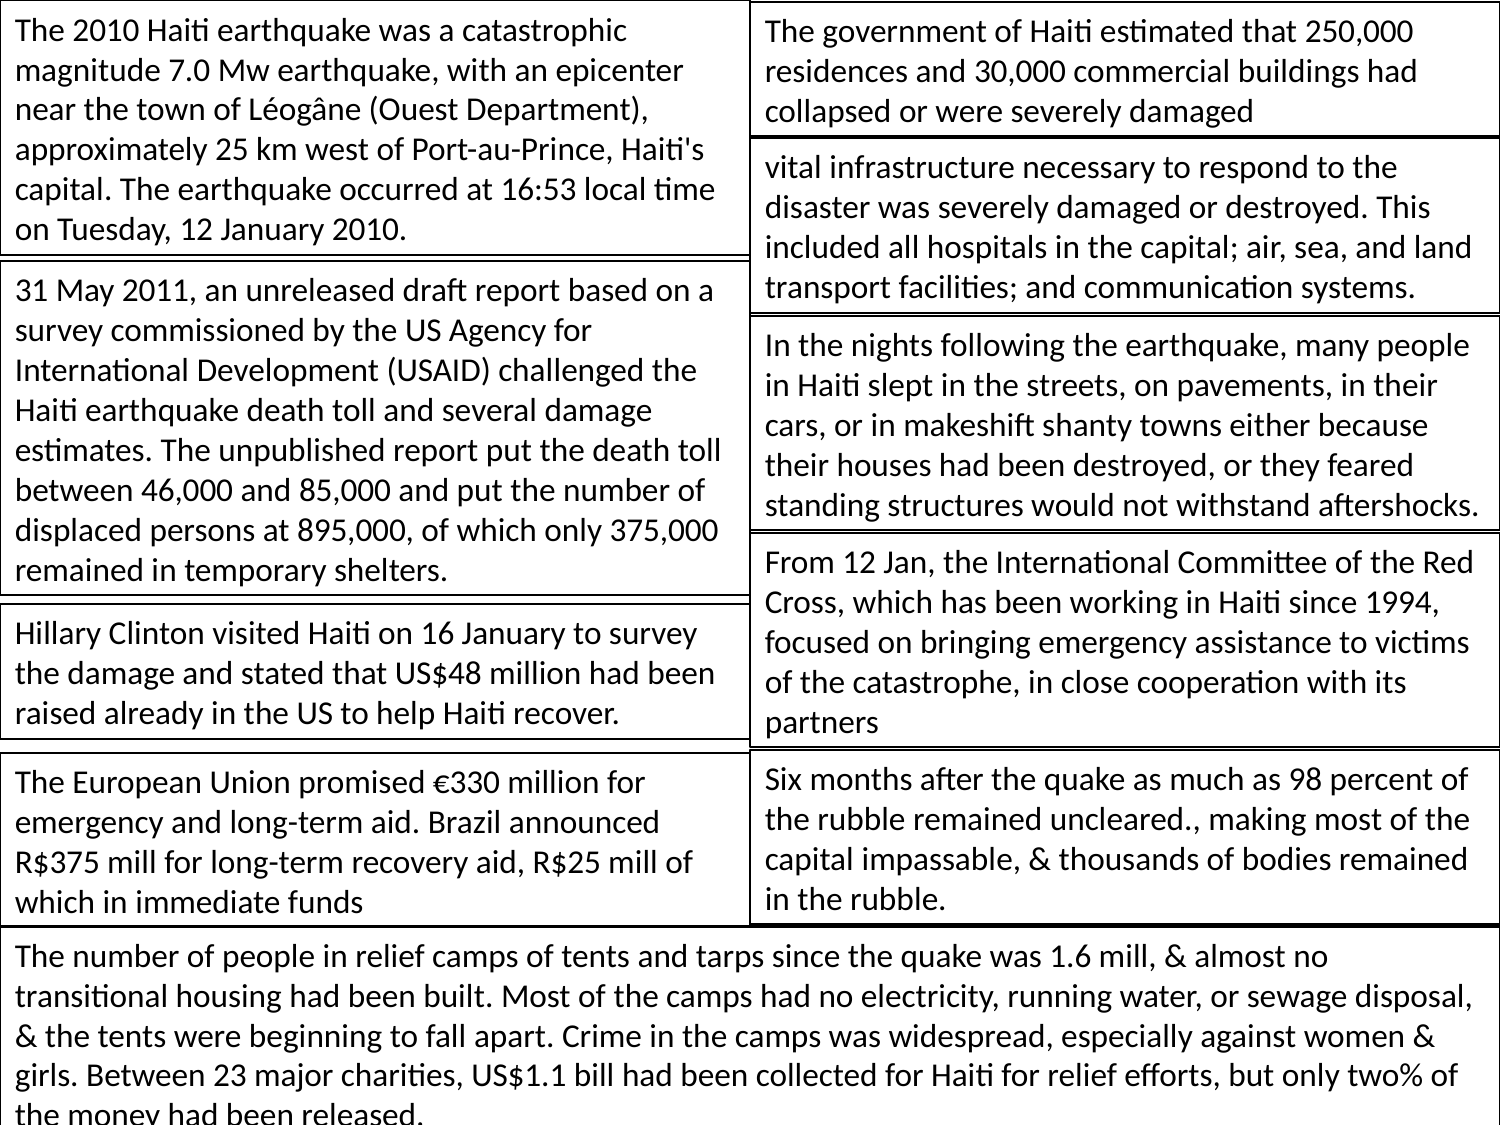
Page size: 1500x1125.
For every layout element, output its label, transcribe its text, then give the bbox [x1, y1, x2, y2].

text_box 31 May 2011, an unreleased draft report based on a survey commissioned by the US Agency for International Development (USAID) challenged the Haiti earthquake death toll and several damage estimates. The unpublished report put the death toll between 46,000 and 85,000 and put the number of displaced persons at 895,000, of which only 375,000 remained in temporary shelters. [0, 260, 750, 595]
text_box The European Union promised €330 million for emergency and long-term aid. Brazil announced R$375 mill for long-term recovery aid, R$25 mill of which in immediate funds [0, 752, 750, 926]
text_box vital infrastructure necessary to respond to the disaster was severely damaged or destroyed. This included all hospitals in the capital; air, sea, and land transport facilities; and communication systems. [749, 138, 1500, 313]
text_box The number of people in relief camps of tents and tarps since the quake was 1.6 mill, & almost no transitional housing had been built. Most of the camps had no electricity, running water, or sewage disposal, & the tents were beginning to fall apart. Crime in the camps was widespread, especially against women & girls. Between 23 major charities, US$1.1 bill had been collected for Haiti for relief efforts, but only two% of the money had been released. [0, 926, 1500, 1125]
text_box In the nights following the earthquake, many people in Haiti slept in the streets, on pavements, in their cars, or in makeshift shanty towns either because their houses had been destroyed, or they feared standing structures would not withstand aftershocks. [750, 315, 1500, 530]
text_box Six months after the quake as much as 98 percent of the rubble remained uncleared., making most of the capital impassable, & thousands of bodies remained in the rubble. [749, 749, 1500, 925]
text_box Hillary Clinton visited Haiti on 16 January to survey the damage and stated that US$48 million had been raised already in the US to help Haiti recover. [0, 604, 750, 739]
text_box From 12 Jan, the International Committee of the Red Cross, which has been working in Haiti since 1994, focused on bringing emergency assistance to victims of the catastrophe, in close cooperation with its partners [749, 532, 1500, 747]
text_box The government of Haiti estimated that 250,000 residences and 30,000 commercial buildings had collapsed or were severely damaged [749, 1, 1500, 137]
text_box The 2010 Haiti earthquake was a catastrophic magnitude 7.0 Mw earthquake, with an epicenter near the town of Léogâne (Ouest Department), approximately 25 km west of Port-au-Prince, Haiti's capital. The earthquake occurred at 16:53 local time on Tuesday, 12 January 2010. [0, 0, 750, 255]
